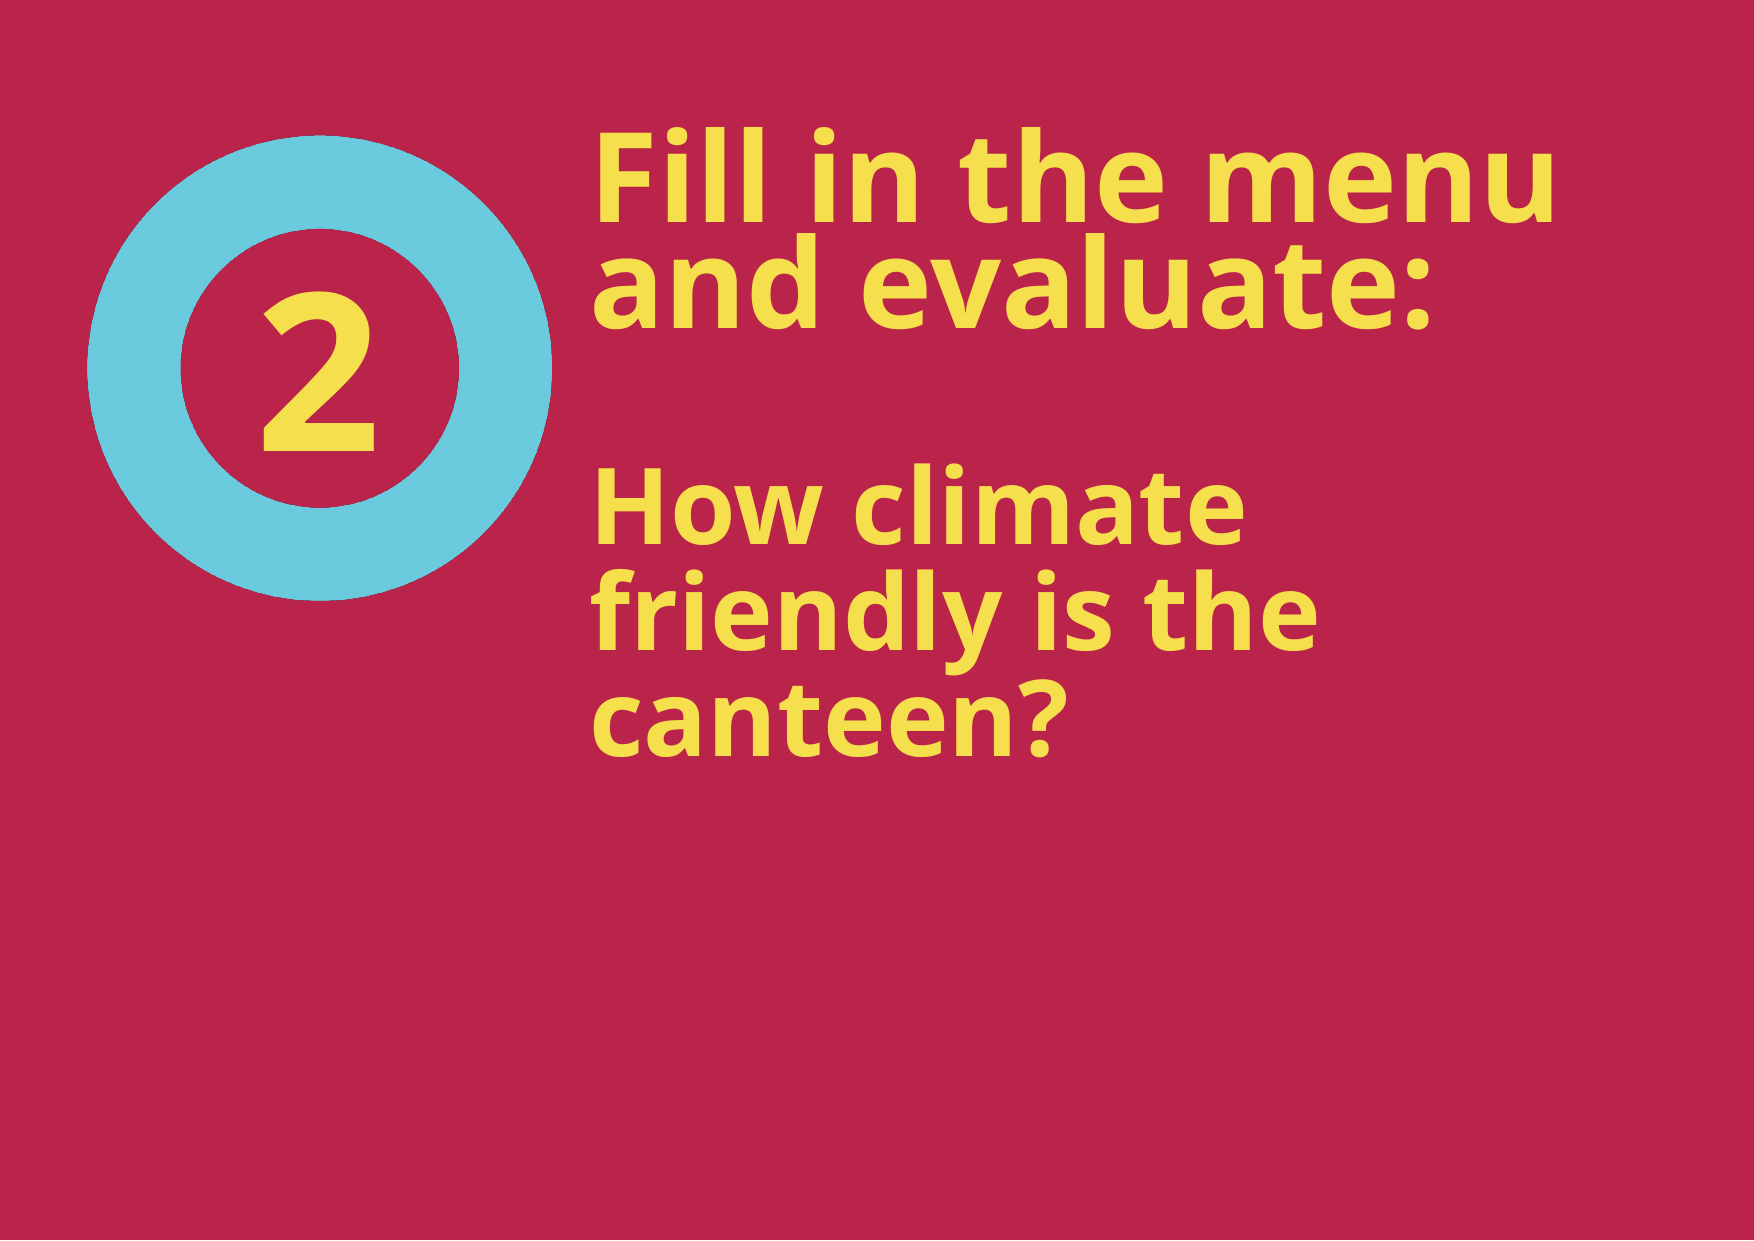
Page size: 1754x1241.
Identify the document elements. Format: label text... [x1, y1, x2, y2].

picture [87, 135, 552, 601]
text_box Fill in the menu and evaluate: How climate friendly is the canteen? [574, 134, 1667, 892]
